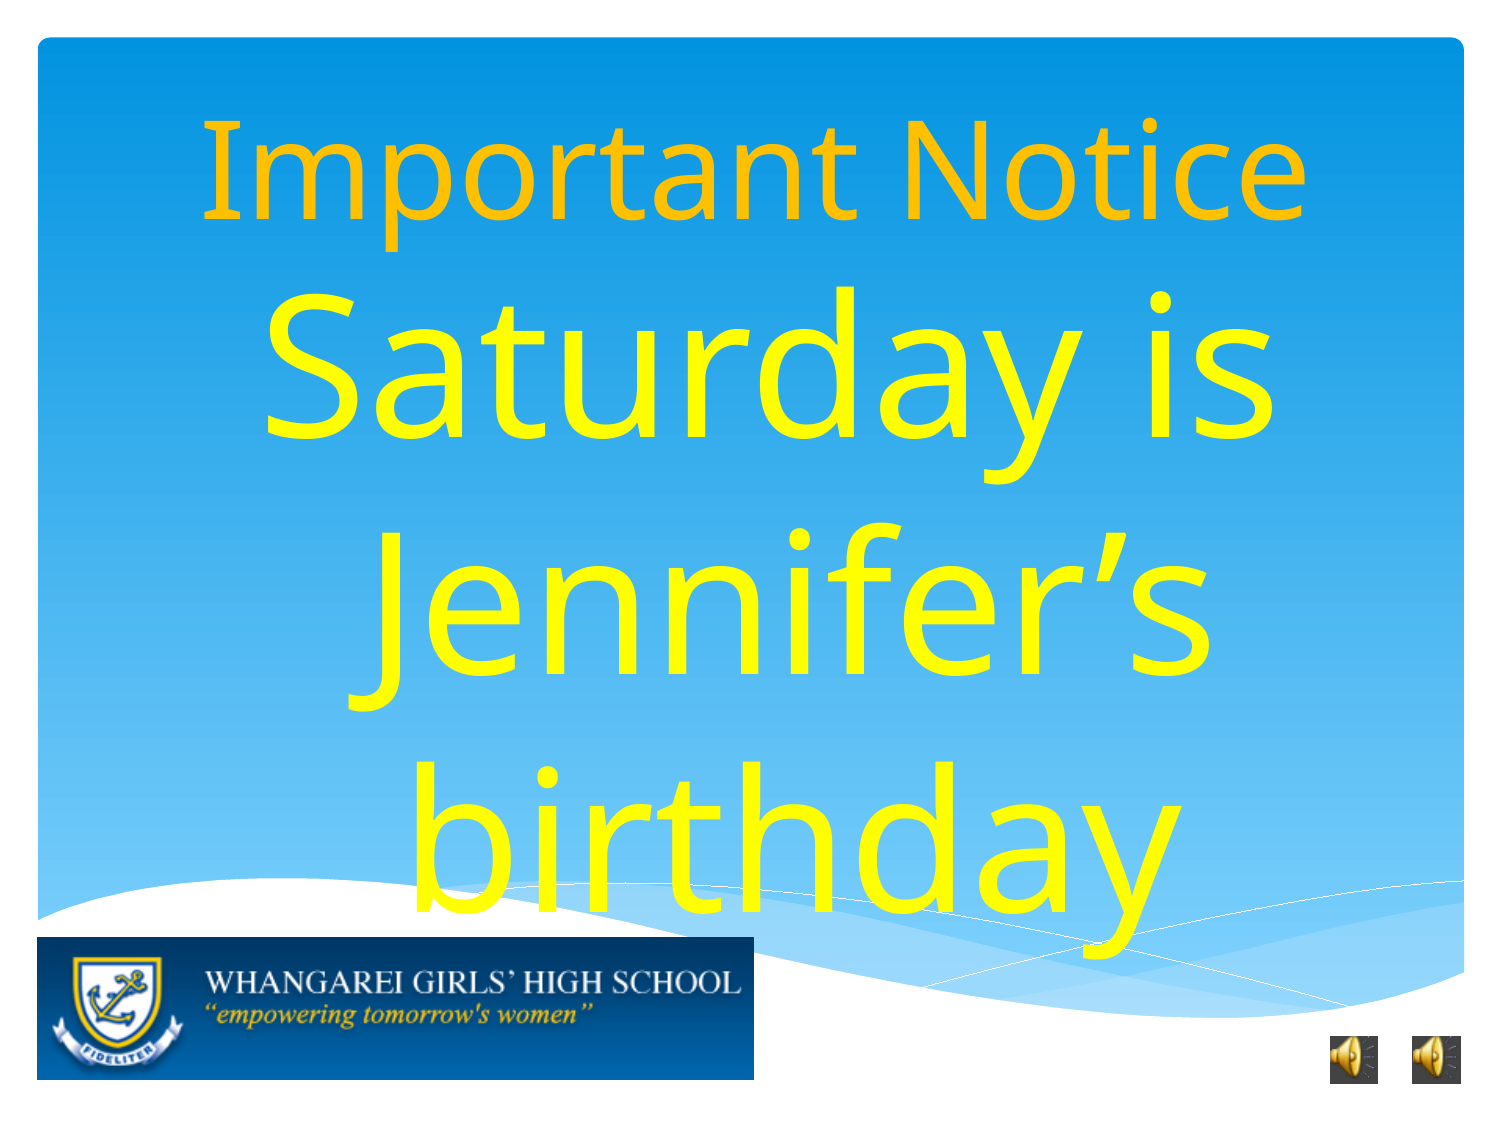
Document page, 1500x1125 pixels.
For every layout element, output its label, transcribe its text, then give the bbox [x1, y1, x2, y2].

picture [1328, 1034, 1380, 1086]
picture [1411, 1034, 1462, 1086]
text_box Saturday is Jennifer’s birthday [149, 231, 1391, 963]
text_box Important Notice [149, 37, 1362, 255]
picture [37, 937, 754, 1080]
